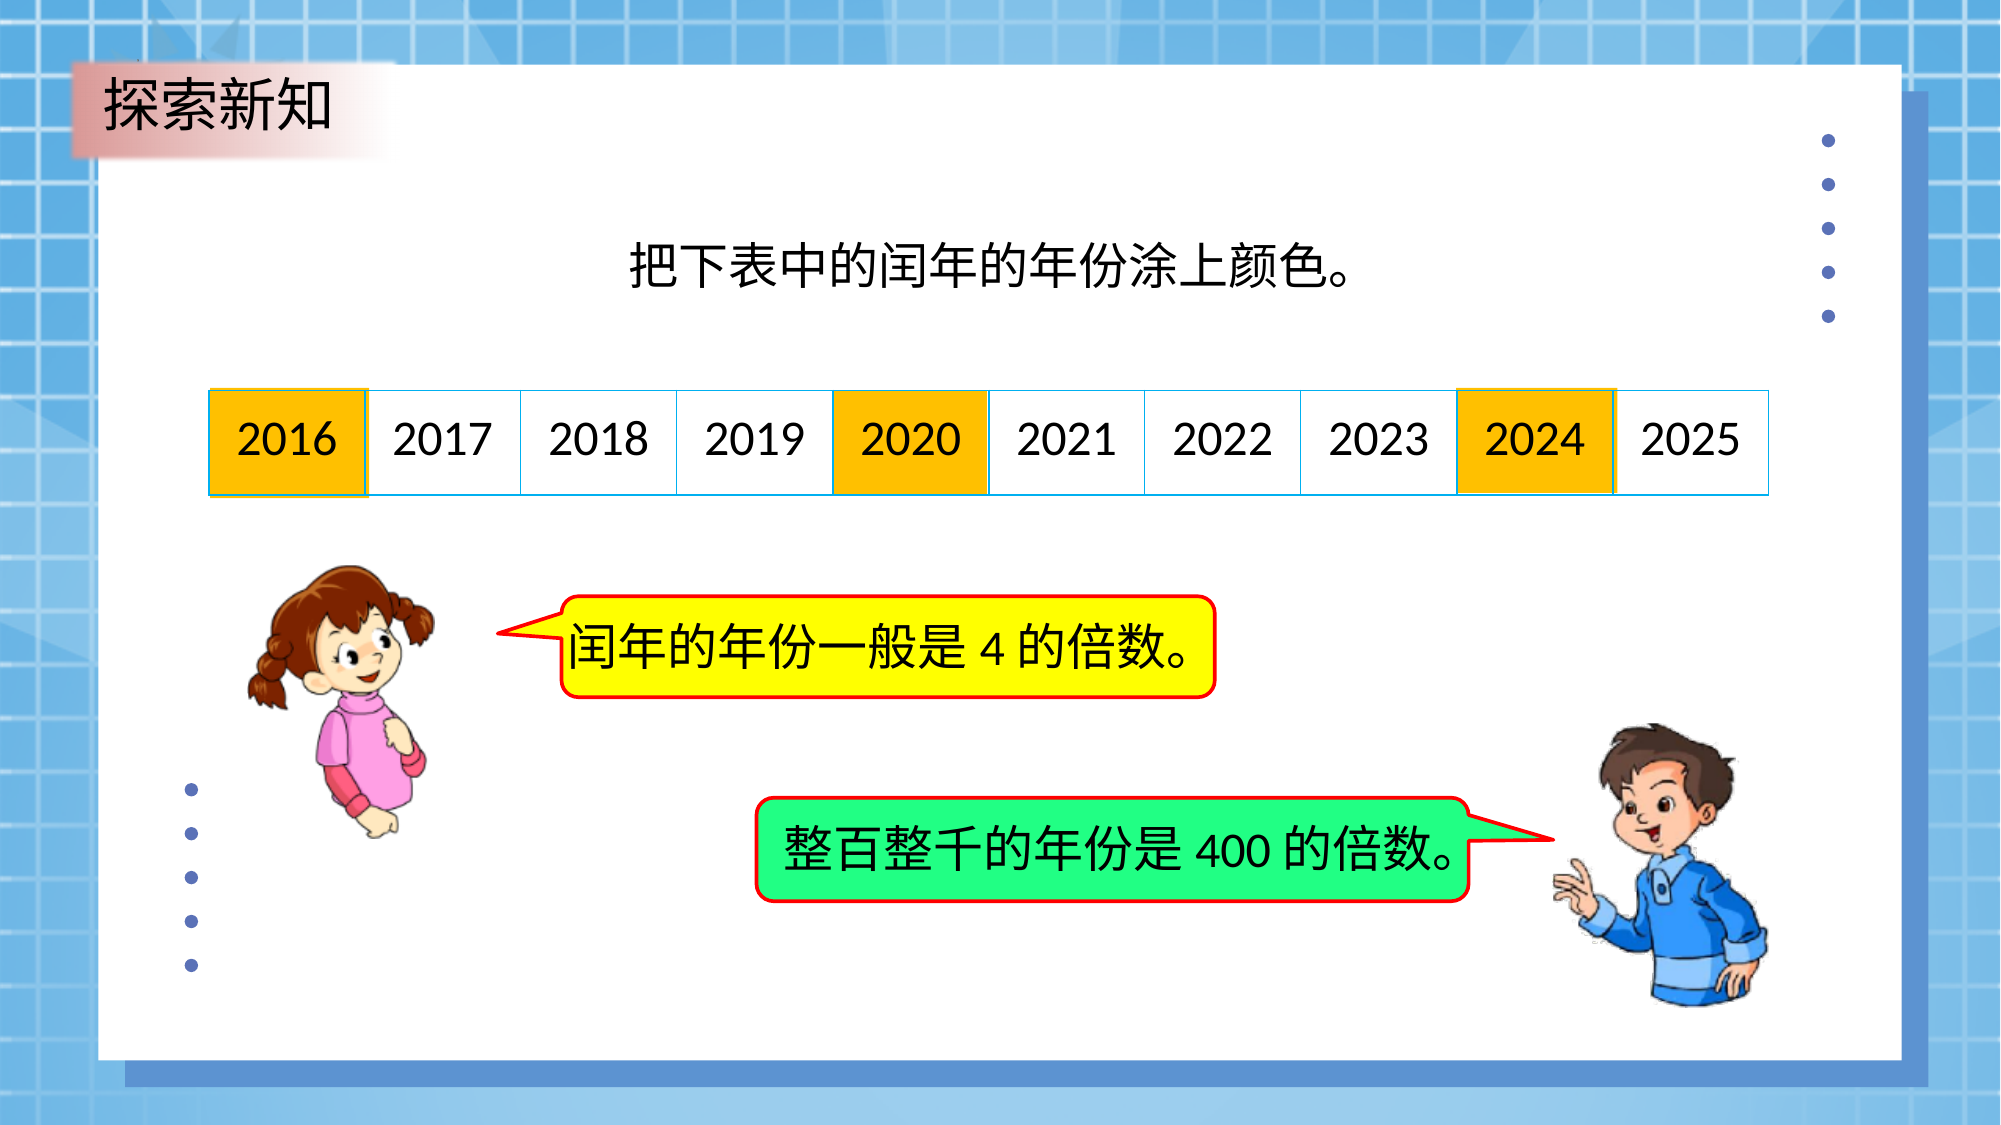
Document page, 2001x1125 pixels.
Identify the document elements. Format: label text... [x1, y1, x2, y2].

picture [0, 0, 2001, 1125]
text_box [208, 496, 371, 500]
table_header 2024 [1458, 391, 1612, 494]
text_box 把下表中的闰年的年份涂上颜色。 [613, 227, 1394, 302]
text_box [67, 57, 400, 163]
table_header 2019 [677, 391, 832, 494]
table_header 2017 [366, 391, 520, 494]
table_header 2022 [1145, 391, 1300, 494]
table_header 2020 [834, 391, 988, 494]
table_header 2018 [521, 391, 676, 494]
text_box [208, 386, 371, 390]
table_header 2016 [210, 391, 364, 494]
table_header 2025 [1614, 391, 1768, 494]
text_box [247, 564, 1224, 839]
text_box [1454, 386, 1620, 390]
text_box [756, 722, 1769, 1008]
table_header 2021 [990, 391, 1144, 494]
table_header 2023 [1301, 391, 1456, 494]
